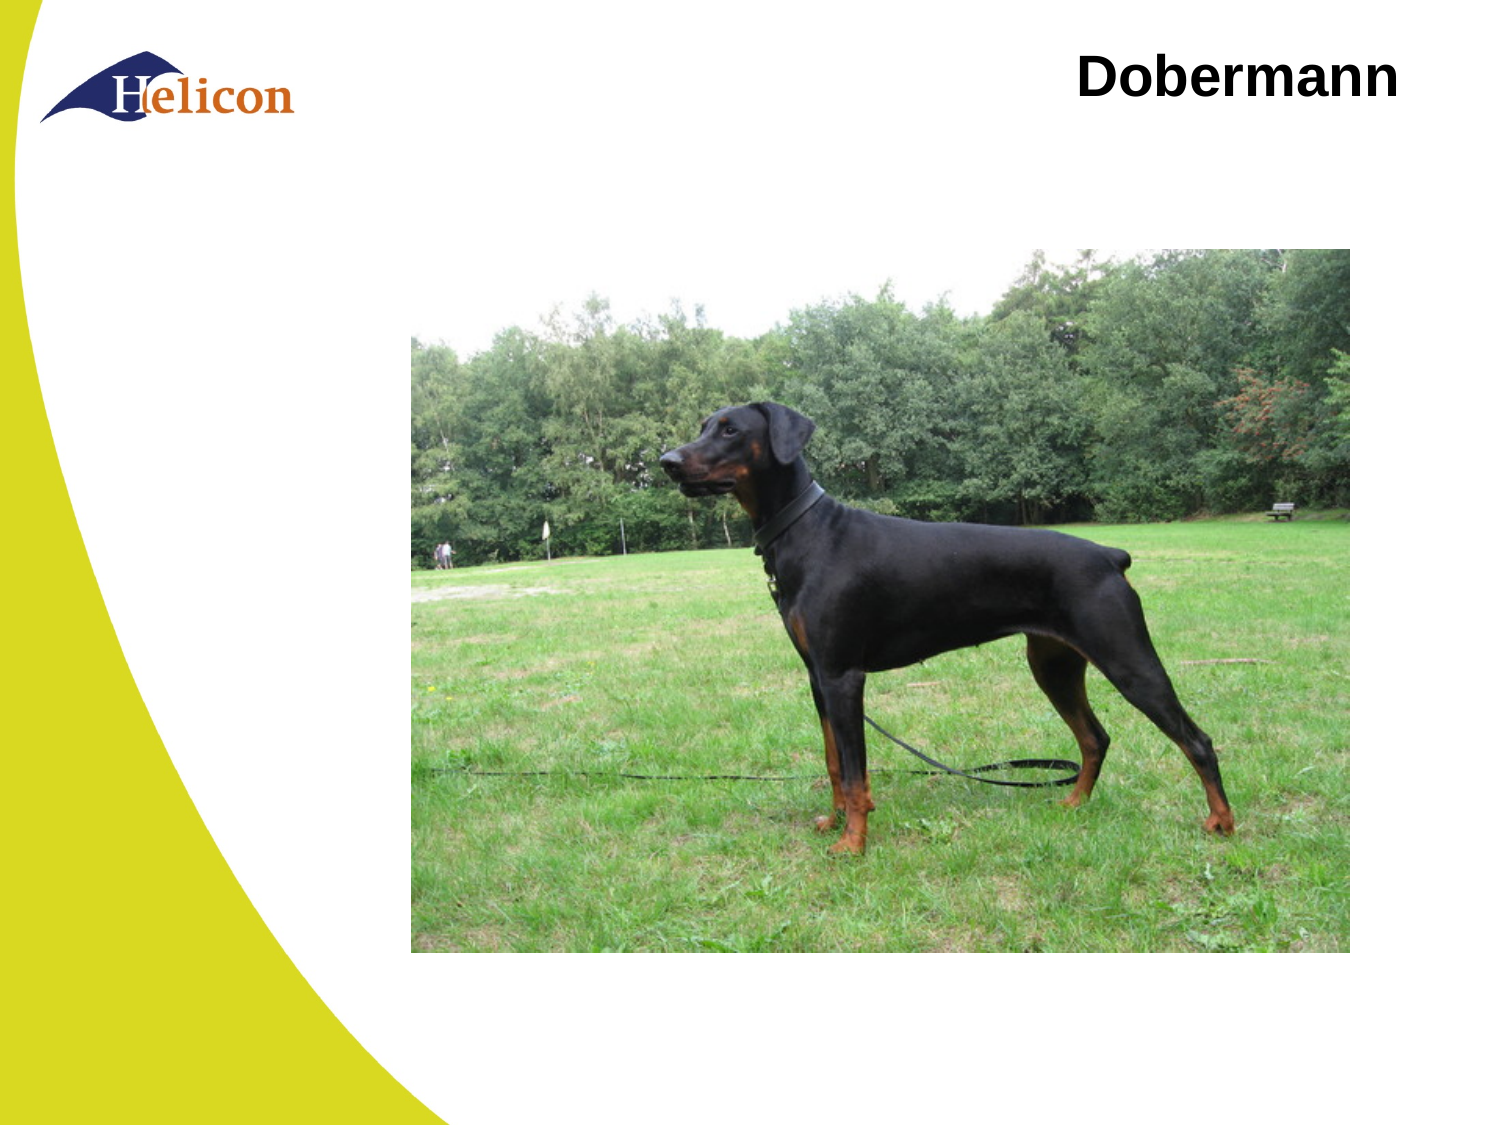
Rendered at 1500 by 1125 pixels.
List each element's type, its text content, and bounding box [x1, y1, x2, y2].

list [411, 248, 1350, 953]
title Dobermann [324, 54, 1415, 161]
picture [0, 0, 1500, 1125]
